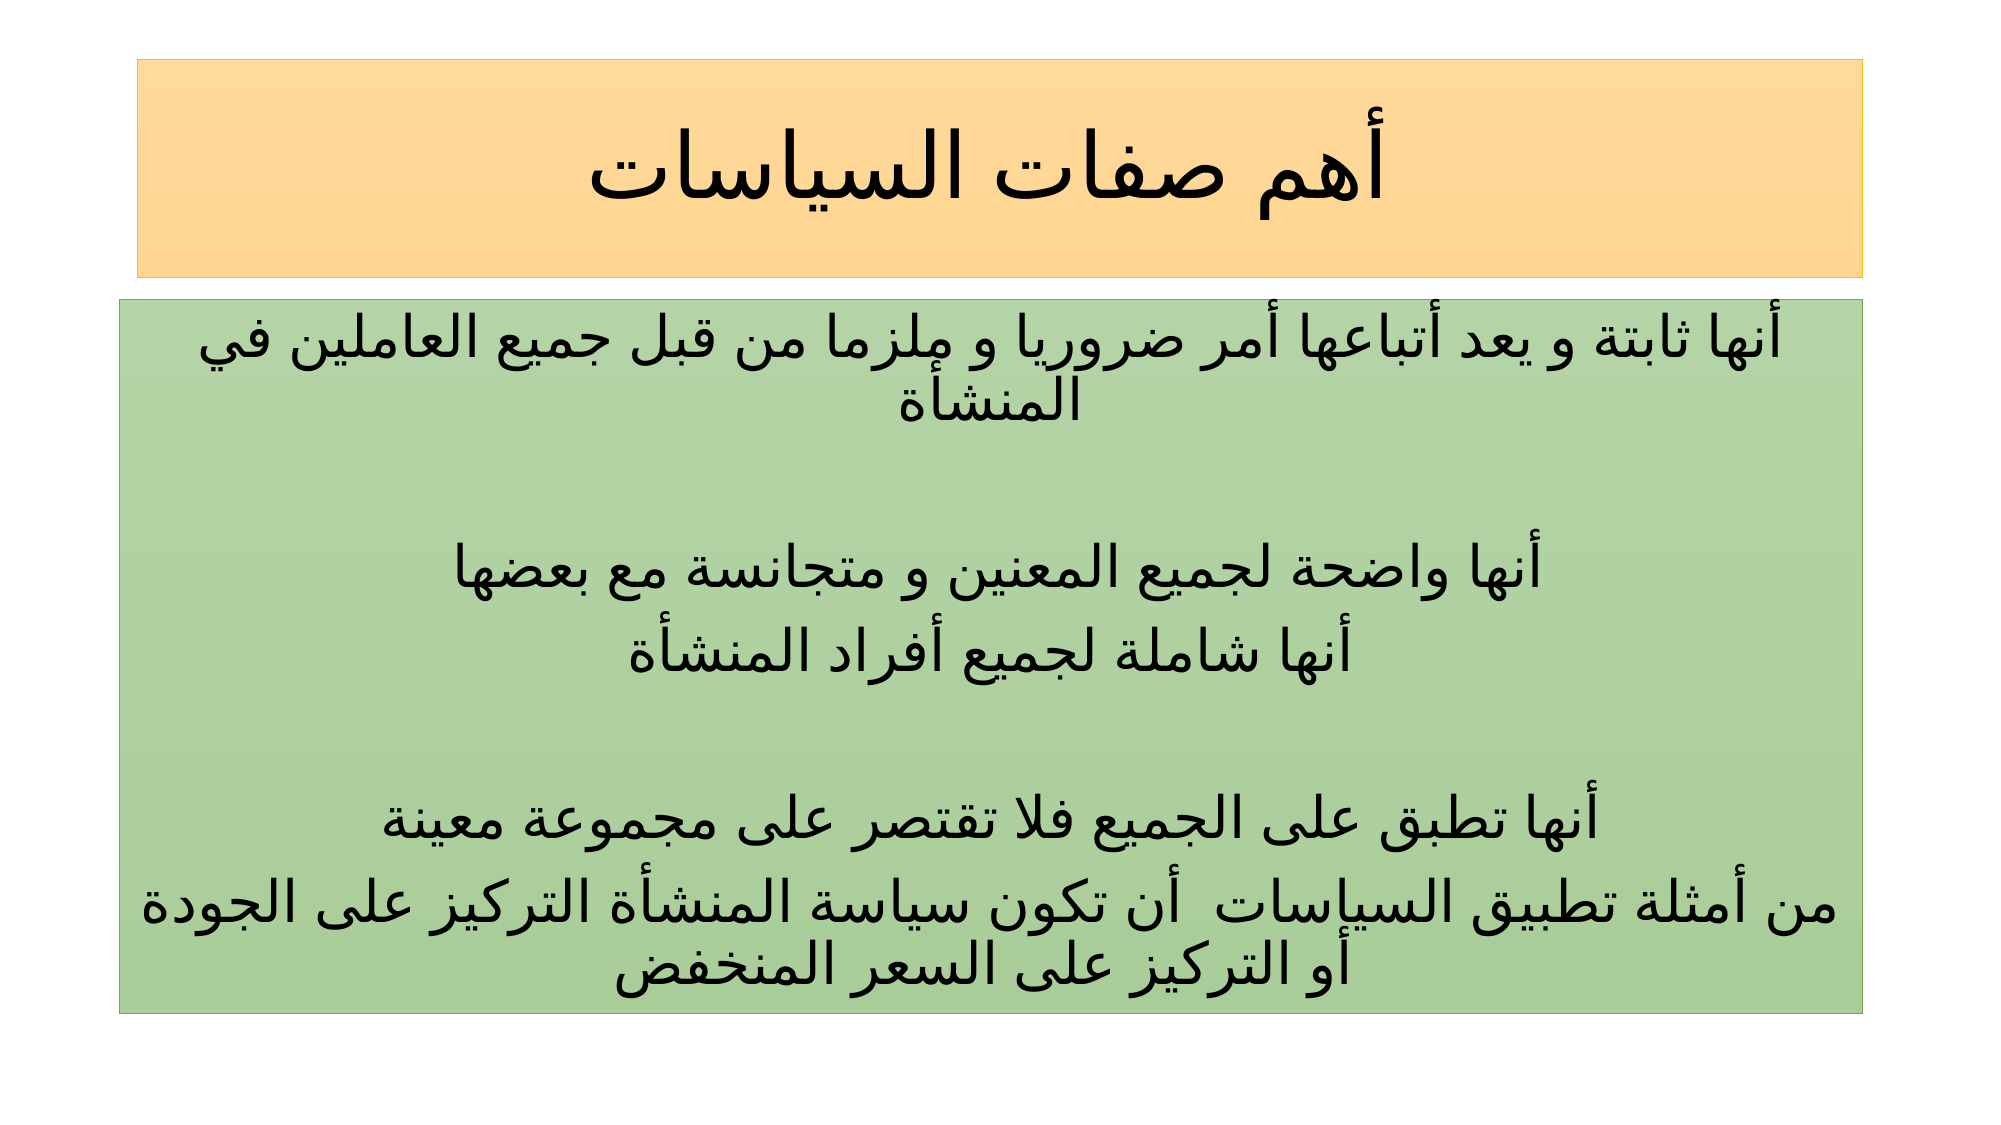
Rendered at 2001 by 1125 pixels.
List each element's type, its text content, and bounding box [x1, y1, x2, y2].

title أهم صفات السياسات [137, 59, 1863, 278]
list أنها ثابتة و يعد أتباعها أمر ضروريا و ملزما من قبل جميع العاملين في المنشأة أنها واضحة لجميع المعنين و متجانسة مع بعضها أنها شاملة لجميع أفراد المنشأة أنها تطبق على الجميع فلا تقتصر على مجموعة معينة من أمثلة تطبيق السياسات أن تكون سياسة المنشأة التركيز على الجودة أو التركيز على السعر المنخفض [119, 299, 1863, 1014]
